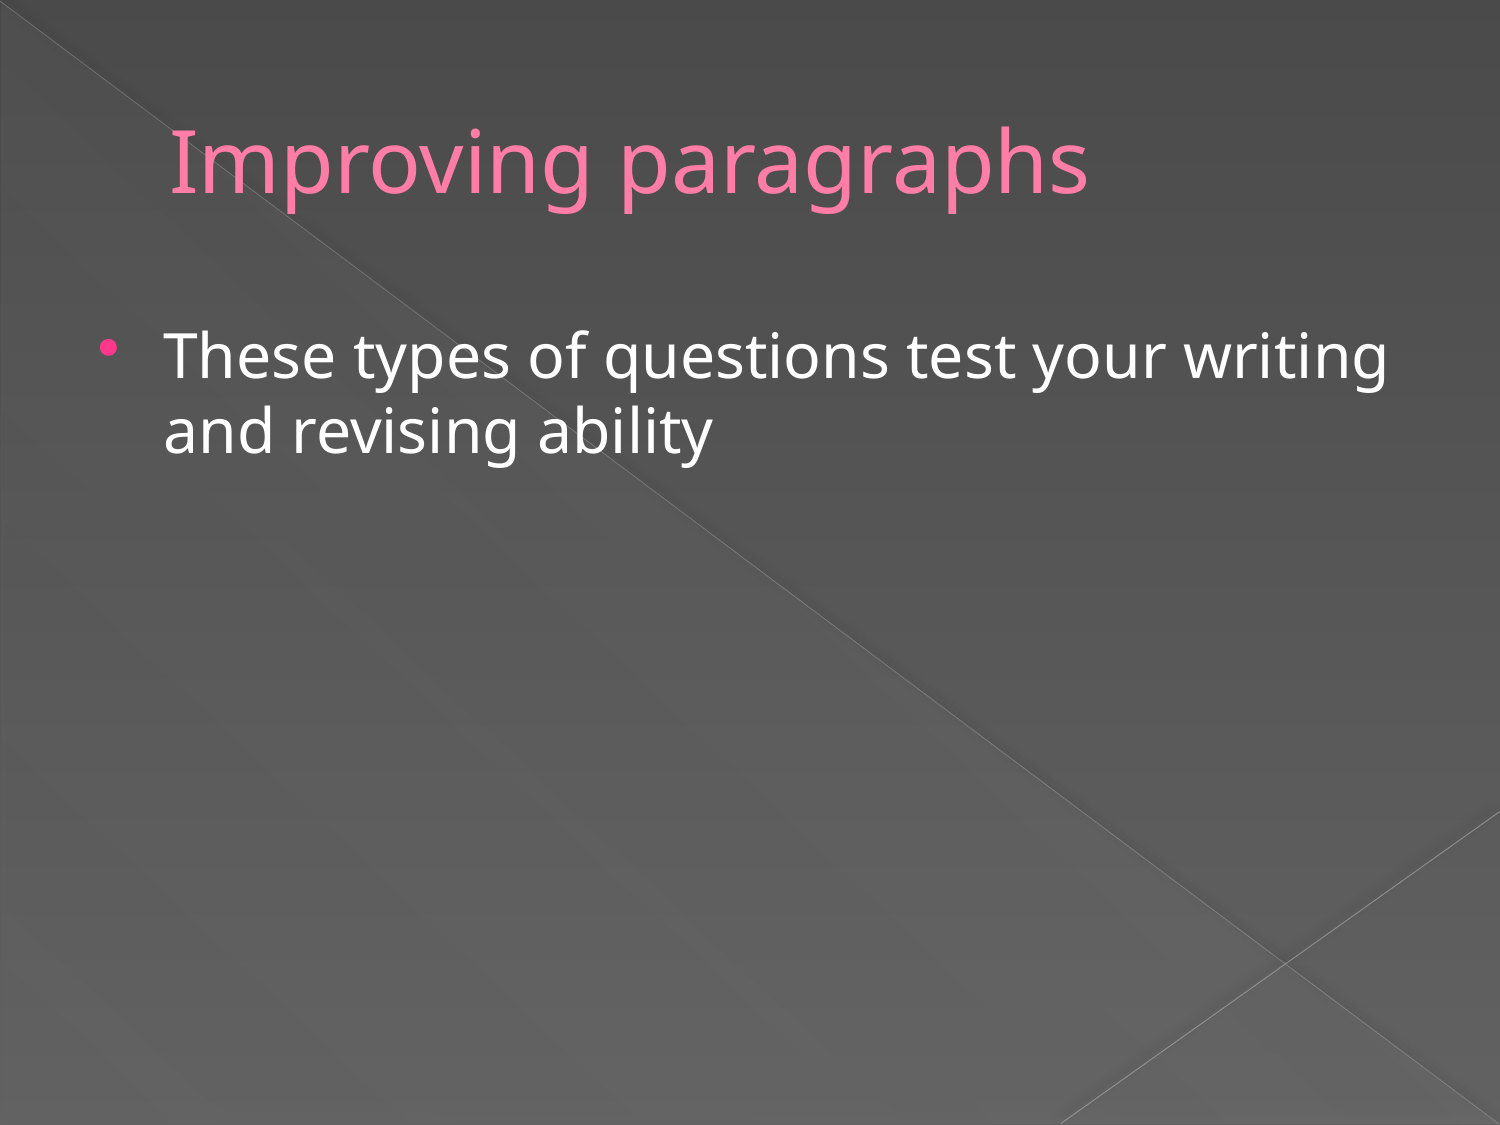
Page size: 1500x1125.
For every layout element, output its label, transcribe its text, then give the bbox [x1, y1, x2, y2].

title Improving paragraphs [75, 43, 1425, 274]
list These types of questions test your writing and revising ability [75, 308, 1425, 1059]
